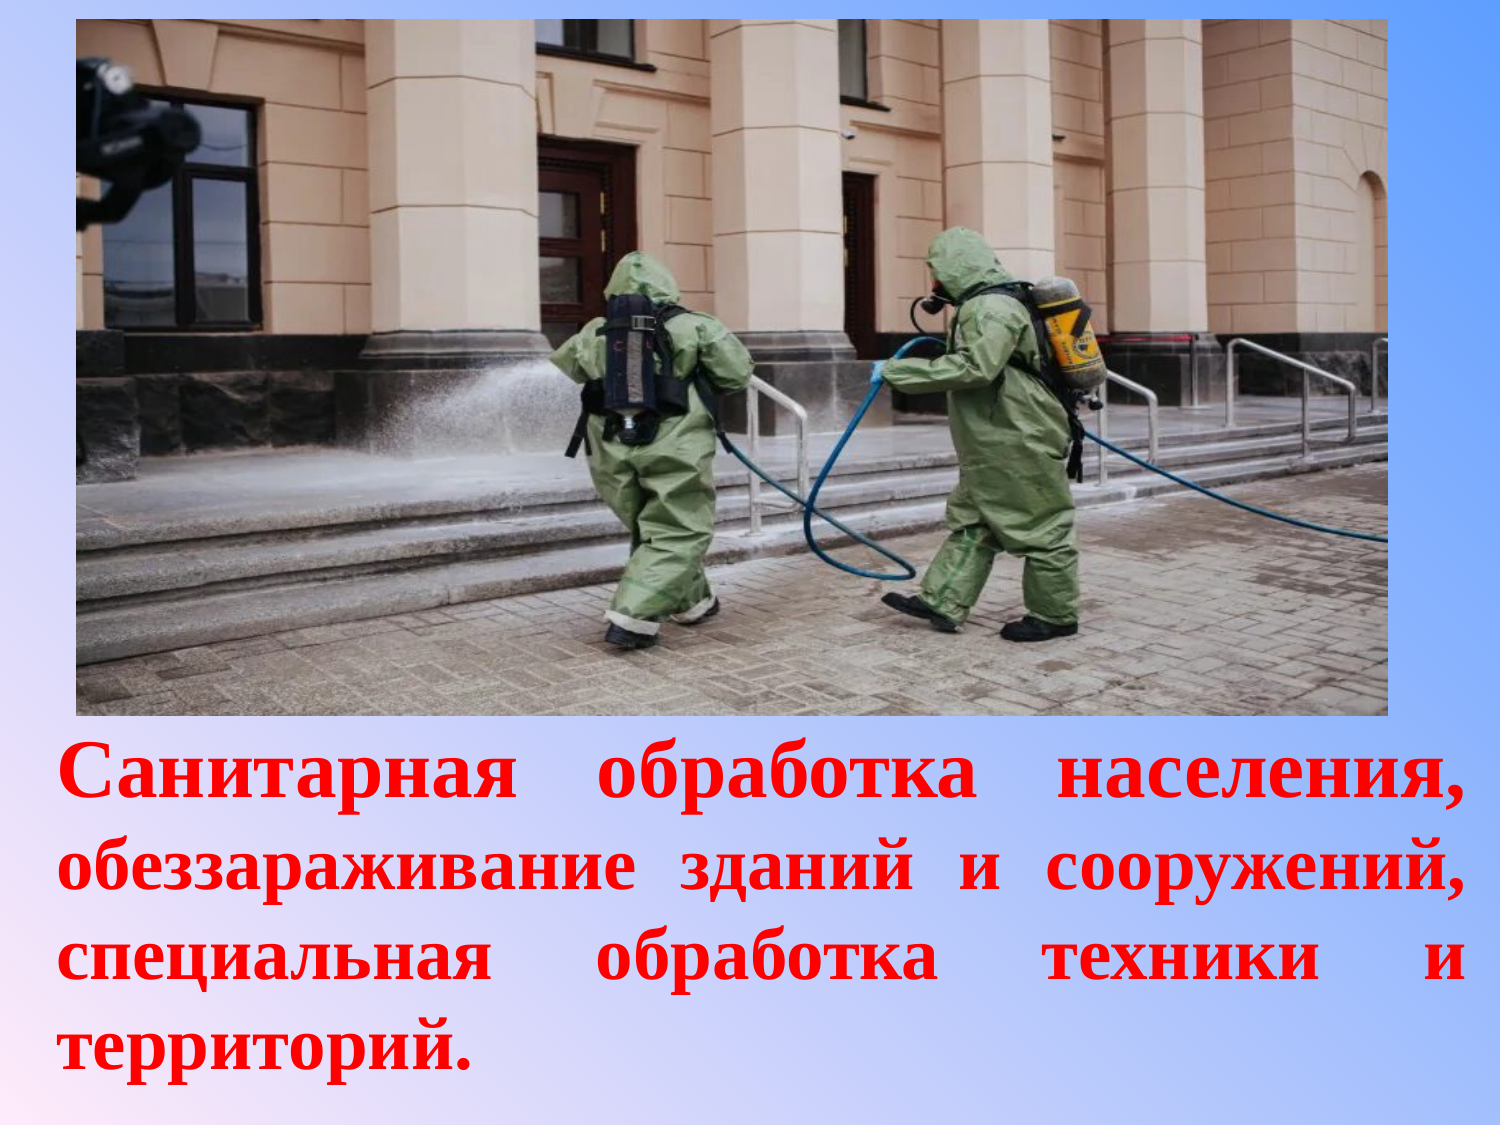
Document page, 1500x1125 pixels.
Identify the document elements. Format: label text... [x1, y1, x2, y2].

title Санитарная обработка населения, обеззараживание зданий и сооружений, специальная обработка техники и территорий. [41, 704, 1483, 1094]
picture [76, 18, 1389, 717]
